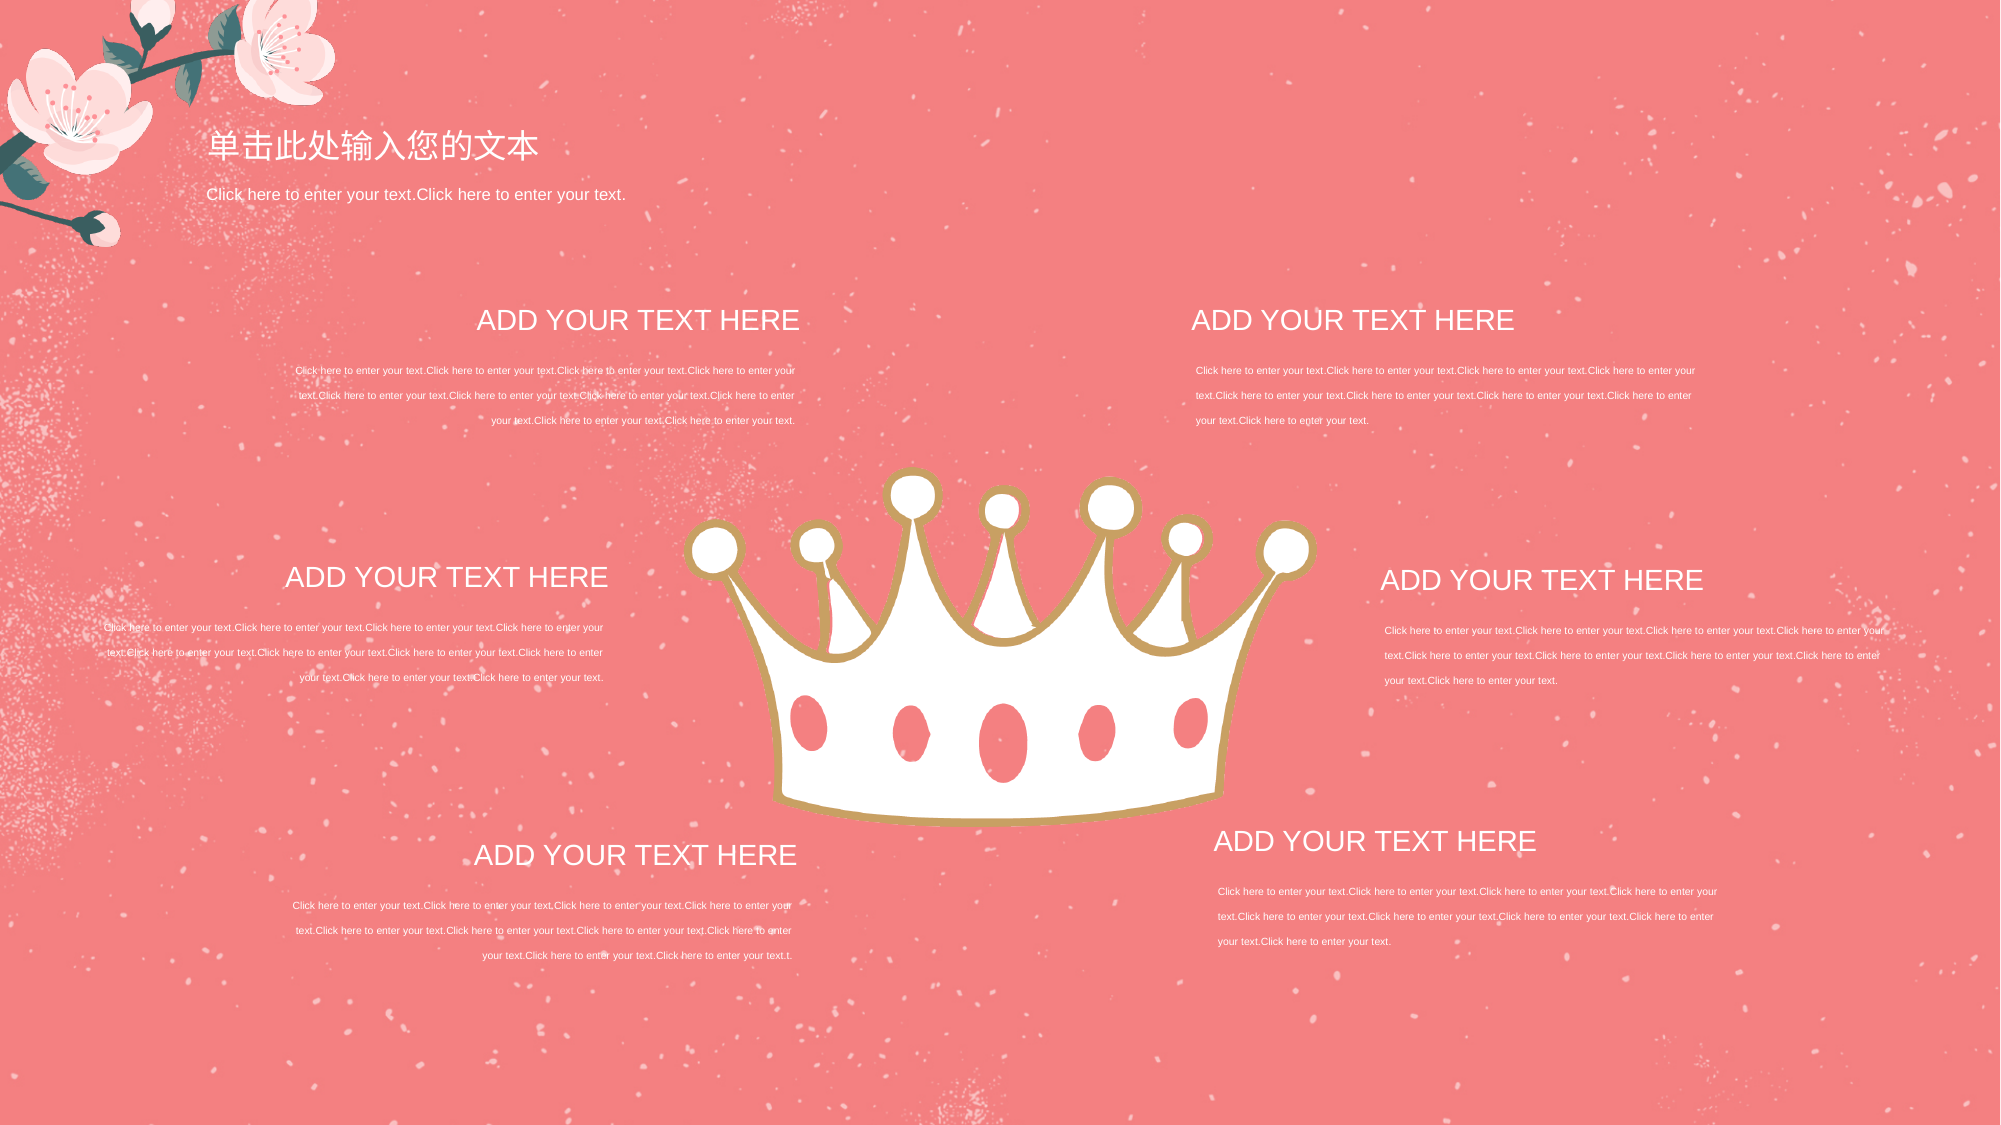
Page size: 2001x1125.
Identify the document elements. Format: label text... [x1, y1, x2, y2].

text_box 单击此处输入您的文本 [335, 117, 556, 173]
text_box ADD YOUR TEXT HERE [270, 551, 624, 601]
text_box ADD YOUR TEXT HERE [1365, 554, 1720, 604]
text_box Click here to enter your text.Click here to enter your text.Click here to enter your text.Click here to enter your text.Click here to enter your text.Click here to enter your text.Click here to enter your text.Click here to enter your text.Click here to enter your text.Click here to enter your text. [277, 344, 812, 434]
text_box Click here to enter your text.Click here to enter your text.Click here to enter your text.Click here to enter your text.Click here to enter your text.Click here to enter your text.Click here to enter your text.Click here to enter your text.Click here to enter your text.Click here to enter your text.t. [274, 879, 809, 970]
text_box Click here to enter your text.Click here to enter your text. [335, 166, 642, 211]
picture [0, 0, 2001, 1125]
text_box ADD YOUR TEXT HERE [1176, 293, 1531, 344]
text_box Click here to enter your text.Click here to enter your text.Click here to enter your text.Click here to enter your text.Click here to enter your text.Click here to enter your text.Click here to enter your text.Click here to enter your text.Click here to enter your text. [1203, 865, 1737, 955]
text_box ADD YOUR TEXT HERE [459, 829, 813, 879]
text_box Click here to enter your text.Click here to enter your text.Click here to enter your text.Click here to enter your text.Click here to enter your text.Click here to enter your text.Click here to enter your text.Click here to enter your text.Click here to enter your text. [1369, 604, 1904, 695]
text_box ADD YOUR TEXT HERE [461, 293, 816, 344]
text_box ADD YOUR TEXT HERE [1198, 814, 1553, 865]
text_box Click here to enter your text.Click here to enter your text.Click here to enter your text.Click here to enter your text.Click here to enter your text.Click here to enter your text.Click here to enter your text.Click here to enter your text.Click here to enter your text.Click here to enter your text. [85, 601, 620, 691]
text_box Click here to enter your text.Click here to enter your text.Click here to enter your text.Click here to enter your text.Click here to enter your text.Click here to enter your text.Click here to enter your text.Click here to enter your text.Click here to enter your text. [1180, 344, 1715, 434]
